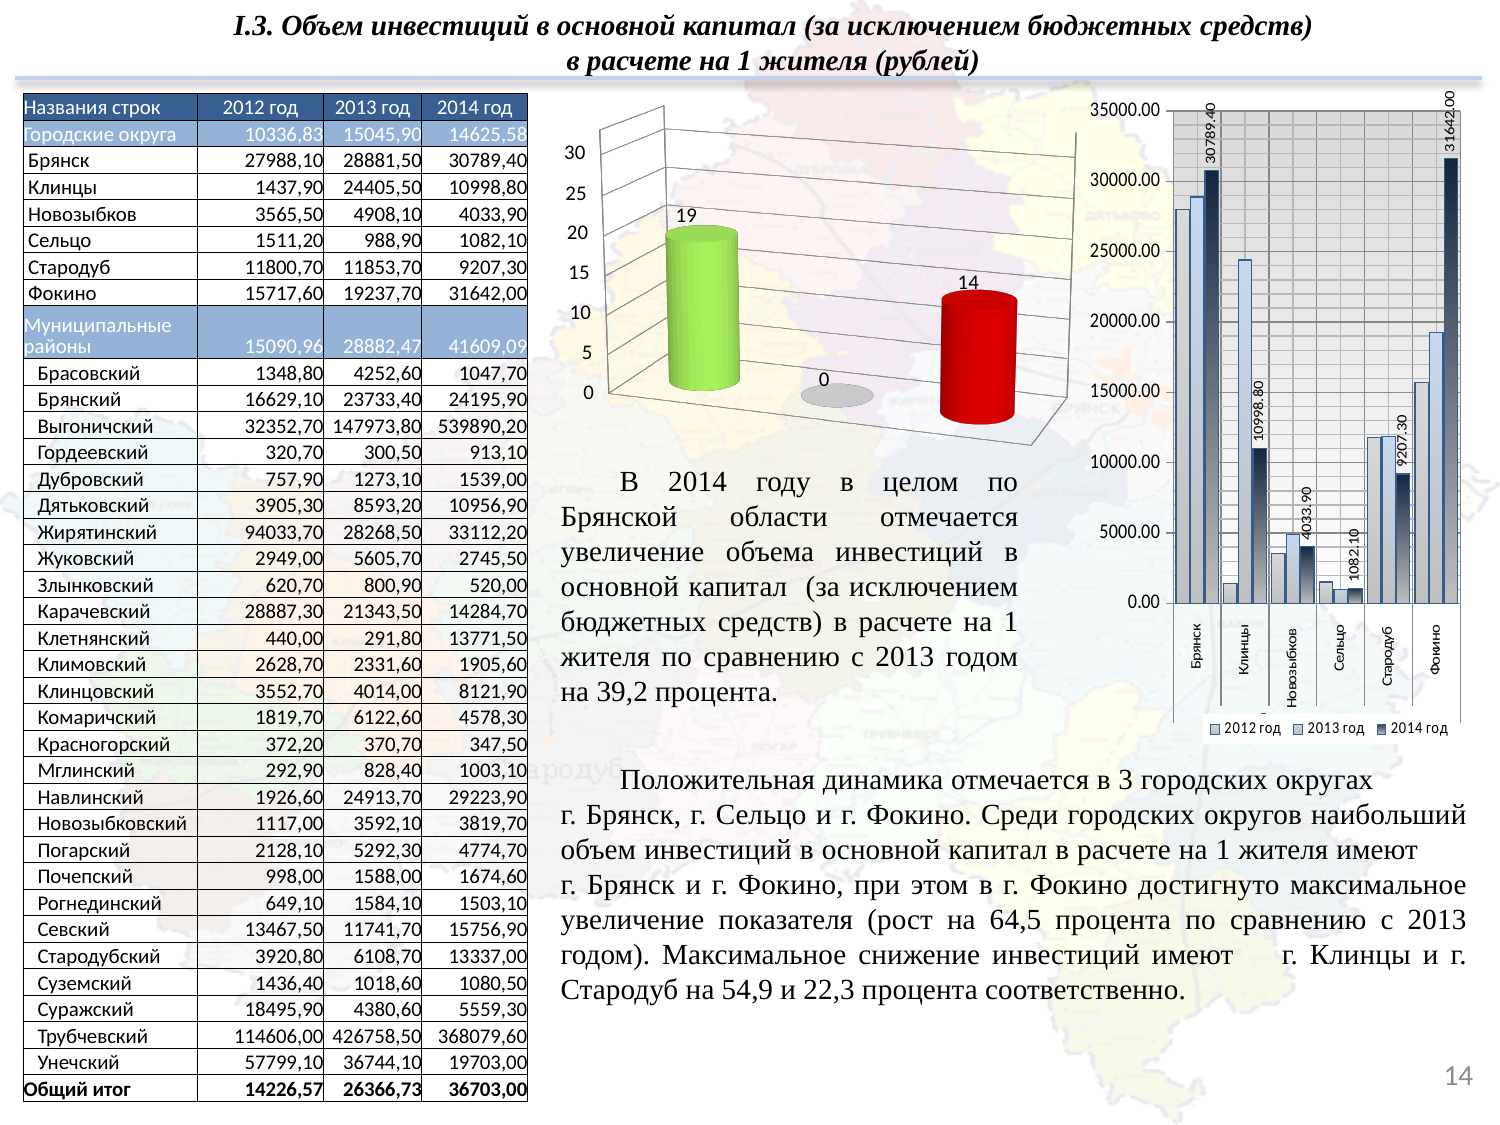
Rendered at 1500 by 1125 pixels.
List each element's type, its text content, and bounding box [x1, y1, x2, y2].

table_cell 4033,90 [422, 200, 527, 226]
table_cell 21343,50 [324, 598, 421, 624]
table_cell 29223,90 [422, 784, 527, 809]
table_cell Брянский [24, 386, 197, 411]
table_cell Новозыбковский [24, 810, 197, 836]
table_cell 2331,60 [324, 651, 421, 677]
table_cell 620,70 [198, 572, 323, 597]
table_cell 1503,10 [422, 890, 527, 915]
table_cell 1674,60 [422, 863, 527, 889]
table_cell Гордеевский [24, 439, 197, 464]
table_cell Злынковский [24, 572, 197, 597]
table_cell 15756,90 [422, 916, 527, 942]
table_cell 4578,30 [422, 704, 527, 730]
table_cell 2128,10 [198, 837, 323, 862]
table_cell 1819,70 [198, 704, 323, 730]
table_cell Новозыбков [24, 200, 197, 226]
table_cell 4252,60 [324, 359, 421, 385]
table_cell 649,10 [198, 890, 323, 915]
table_cell 28268,50 [324, 519, 421, 544]
table_cell 320,70 [198, 439, 323, 464]
table_cell Дятьковский [24, 492, 197, 518]
table_cell 13467,50 [198, 916, 323, 942]
table_cell Суражский [24, 996, 197, 1021]
table_cell 57799,10 [198, 1049, 323, 1074]
table_cell 27988,10 [198, 147, 323, 173]
table_cell Суземский [24, 969, 197, 995]
table_cell 5605,70 [324, 545, 421, 571]
table_cell 15045,90 [324, 121, 421, 146]
table_cell 1584,10 [324, 890, 421, 915]
table_cell 10998,80 [422, 174, 527, 199]
table_cell 3592,10 [324, 810, 421, 836]
table_cell Сельцо [24, 227, 197, 252]
table_cell 94033,70 [198, 519, 323, 544]
text_box I.3. Объем инвестиций в основной капитал (за исключением бюджетных средств) в расчете на 1 жителя (рублей) [52, 0, 1494, 84]
table_cell 4908,10 [324, 200, 421, 226]
table_cell 14226,57 [198, 1075, 323, 1101]
table_cell 18495,90 [198, 996, 323, 1021]
table_cell 28881,50 [324, 147, 421, 173]
table_cell Выгоничский [24, 412, 197, 438]
table_cell 28882,47 [324, 306, 421, 358]
table_cell 3920,80 [198, 943, 323, 968]
table_cell 539890,20 [422, 412, 527, 438]
table_cell Брасовский [24, 359, 197, 385]
table_cell Клетнянский [24, 625, 197, 650]
table_cell 24405,50 [324, 174, 421, 199]
table_cell Клинцовский [24, 678, 197, 703]
table_cell 13771,50 [422, 625, 527, 650]
table_cell 3819,70 [422, 810, 527, 836]
table_cell Карачевский [24, 598, 197, 624]
table_cell 3565,50 [198, 200, 323, 226]
table_cell Трубчевский [24, 1022, 197, 1048]
table_header 2013 год [324, 94, 421, 120]
table_cell 14284,70 [422, 598, 527, 624]
table_header Названия строк [24, 94, 197, 120]
table_cell 15090,96 [198, 306, 323, 358]
table_cell Мглинский [24, 757, 197, 783]
table_cell Комаричский [24, 704, 197, 730]
table_cell 2745,50 [422, 545, 527, 571]
text_box Положительная динамика отмечается в 3 городских округах г. Брянск, г. Сельцо и г. Фокино. Среди городских округов наибольший объем инвестиций в основной капитал в расчете на 1 жителя имеют г. Брянск и г. Фокино, при этом в г. Фокино достигнуто максимальное увеличение показателя (рост на 64,5 процента по сравнению с 2013 годом). Максимальное снижение инвестиций имеют г. Клинцы и г. Стародуб на 54,9 и 22,3 процента соответственно. [545, 753, 1483, 1048]
table_header 2012 год [198, 94, 323, 120]
table_cell Красногорский [24, 731, 197, 756]
table_cell 19237,70 [324, 280, 421, 305]
table_cell 368079,60 [422, 1022, 527, 1048]
table_cell 1539,00 [422, 465, 527, 491]
text_box В 2014 году в целом по Брянской области отмечается увеличение объема инвестиций в основной капитал (за исключением бюджетных средств) в расчете на 1 жителя по сравнению с 2013 годом на 39,2 процента. [545, 465, 1034, 715]
table_cell 14625,58 [422, 121, 527, 146]
table_cell 9207,30 [422, 253, 527, 279]
table_cell Навлинский [24, 784, 197, 809]
table_cell 1511,20 [198, 227, 323, 252]
table_cell 36703,00 [422, 1075, 527, 1101]
table_cell 30789,40 [422, 147, 527, 173]
table_cell 757,90 [198, 465, 323, 491]
table_cell Брянск [24, 147, 197, 173]
table_cell 11800,70 [198, 253, 323, 279]
table_cell 6108,70 [324, 943, 421, 968]
table_cell 520,00 [422, 572, 527, 597]
table_cell 24913,70 [324, 784, 421, 809]
table_cell 291,80 [324, 625, 421, 650]
table_cell 10956,90 [422, 492, 527, 518]
chart [538, 81, 1477, 762]
table_cell 292,90 [198, 757, 323, 783]
table_cell 1082,10 [422, 227, 527, 252]
table_cell 1047,70 [422, 359, 527, 385]
table_cell 1926,60 [198, 784, 323, 809]
table_cell Рогнединский [24, 890, 197, 915]
table_cell Стародуб [24, 253, 197, 279]
table_cell 998,00 [198, 863, 323, 889]
table_cell 4774,70 [422, 837, 527, 862]
table_cell 300,50 [324, 439, 421, 464]
table_cell Клинцы [24, 174, 197, 199]
table_cell Почепский [24, 863, 197, 889]
table_cell 1273,10 [324, 465, 421, 491]
table_cell 1436,40 [198, 969, 323, 995]
table_cell 372,20 [198, 731, 323, 756]
table_cell Погарский [24, 837, 197, 862]
table_cell 4380,60 [324, 996, 421, 1021]
table_cell Жирятинский [24, 519, 197, 544]
slide_number 14 [1399, 1034, 1488, 1113]
table_cell 426758,50 [324, 1022, 421, 1048]
table_cell 6122,60 [324, 704, 421, 730]
table_cell 10336,83 [198, 121, 323, 146]
table_cell 36744,10 [324, 1049, 421, 1074]
table_cell Климовский [24, 651, 197, 677]
table_cell Городские округа [24, 121, 197, 146]
table_cell 1018,60 [324, 969, 421, 995]
table_cell 1348,80 [198, 359, 323, 385]
table_cell 114606,00 [198, 1022, 323, 1048]
table_cell 19703,00 [422, 1049, 527, 1074]
table_cell 1437,90 [198, 174, 323, 199]
table_cell 11741,70 [324, 916, 421, 942]
table_cell 28887,30 [198, 598, 323, 624]
table_cell 347,50 [422, 731, 527, 756]
table_cell 8121,90 [422, 678, 527, 703]
table_cell 370,70 [324, 731, 421, 756]
table_cell 24195,90 [422, 386, 527, 411]
table_cell 147973,80 [324, 412, 421, 438]
table_cell 800,90 [324, 572, 421, 597]
table_cell 1003,10 [422, 757, 527, 783]
table_cell 828,40 [324, 757, 421, 783]
table_cell Дубровский [24, 465, 197, 491]
table_cell 23733,40 [324, 386, 421, 411]
table_cell Общий итог [24, 1075, 197, 1101]
table_cell 8593,20 [324, 492, 421, 518]
table_cell Муниципальные районы [24, 306, 197, 358]
table_cell 913,10 [422, 439, 527, 464]
table_cell 5559,30 [422, 996, 527, 1021]
table_cell 3905,30 [198, 492, 323, 518]
table_cell 440,00 [198, 625, 323, 650]
table_cell 1080,50 [422, 969, 527, 995]
table_cell Фокино [24, 280, 197, 305]
table_cell 1905,60 [422, 651, 527, 677]
table_cell 3552,70 [198, 678, 323, 703]
table_cell 31642,00 [422, 280, 527, 305]
table_cell 2949,00 [198, 545, 323, 571]
table_cell 1117,00 [198, 810, 323, 836]
table_cell Жуковский [24, 545, 197, 571]
table_cell 16629,10 [198, 386, 323, 411]
table_cell 11853,70 [324, 253, 421, 279]
table_cell Унечский [24, 1049, 197, 1074]
table_cell 41609,09 [422, 306, 527, 358]
table_cell 5292,30 [324, 837, 421, 862]
table_cell Стародубский [24, 943, 197, 968]
table_cell 26366,73 [324, 1075, 421, 1101]
table_cell 15717,60 [198, 280, 323, 305]
table_cell 1588,00 [324, 863, 421, 889]
table_cell 2628,70 [198, 651, 323, 677]
table_cell Севский [24, 916, 197, 942]
table_cell 33112,20 [422, 519, 527, 544]
table_cell 32352,70 [198, 412, 323, 438]
table_header 2014 год [422, 94, 527, 120]
table_cell 988,90 [324, 227, 421, 252]
table_cell 13337,00 [422, 943, 527, 968]
table_cell 4014,00 [324, 678, 421, 703]
